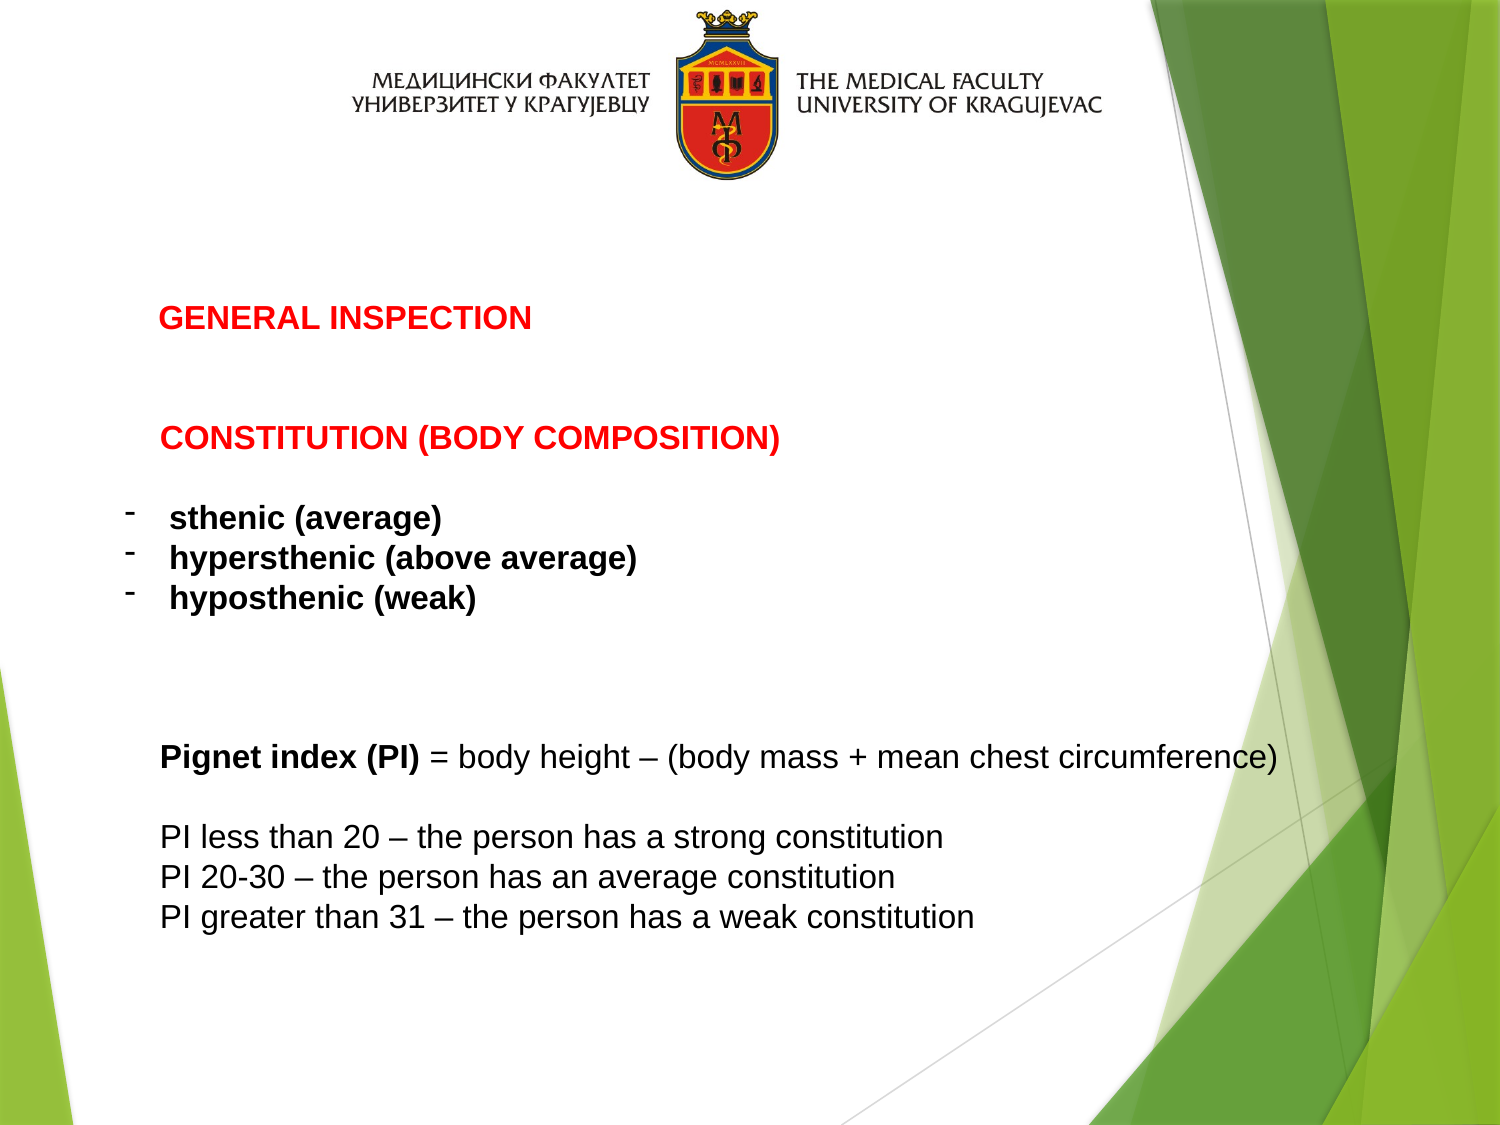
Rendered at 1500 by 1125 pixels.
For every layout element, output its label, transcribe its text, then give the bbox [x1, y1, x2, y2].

text_box GENERAL INSPECTION CONSTITUTION (BODY COMPOSITION) sthenic (average) hypersthenic (above average) hyposthenic (weak) Pignet index (PI) = body height – (body mass + mean chest circumference) PI less than 20 – the person has a strong constitution PI 20-30 – the person has an average constitution PI greater than 31 – the person has a weak constitution [57, 234, 1500, 1077]
picture [328, 0, 1125, 191]
